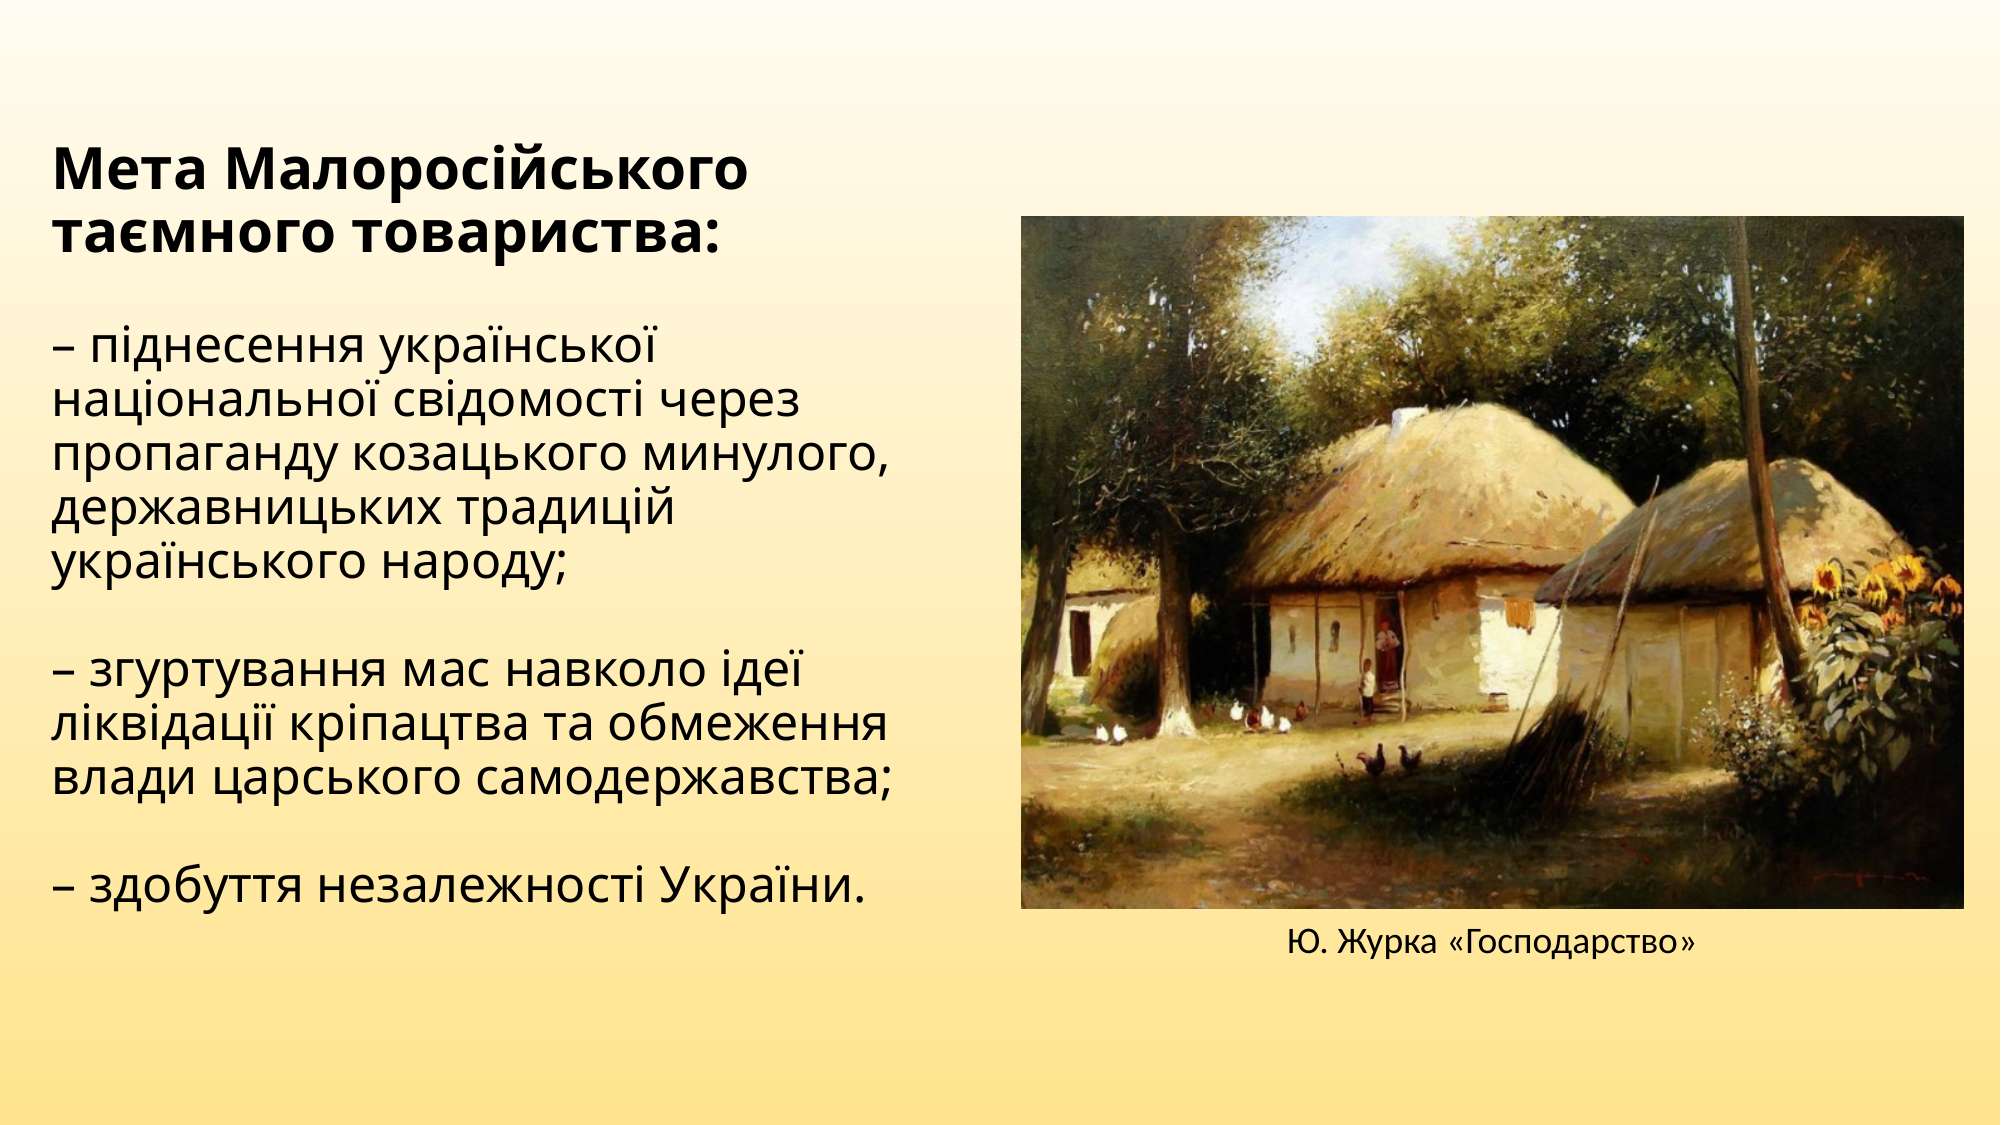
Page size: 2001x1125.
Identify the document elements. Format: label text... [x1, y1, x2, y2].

title Мета Малоросійського таємного товариства: – піднесення української національної свідомості через пропаганду козацького минулого, державницьких традицій українського народу; – згуртування мас навколо ідеї ліквідації кріпацтва та обмеження влади царського самодержавства; – здобуття незалежності України. [36, 48, 979, 1077]
picture [1021, 216, 1964, 909]
text_box Ю. Журка «Господарство» [1272, 909, 1713, 969]
